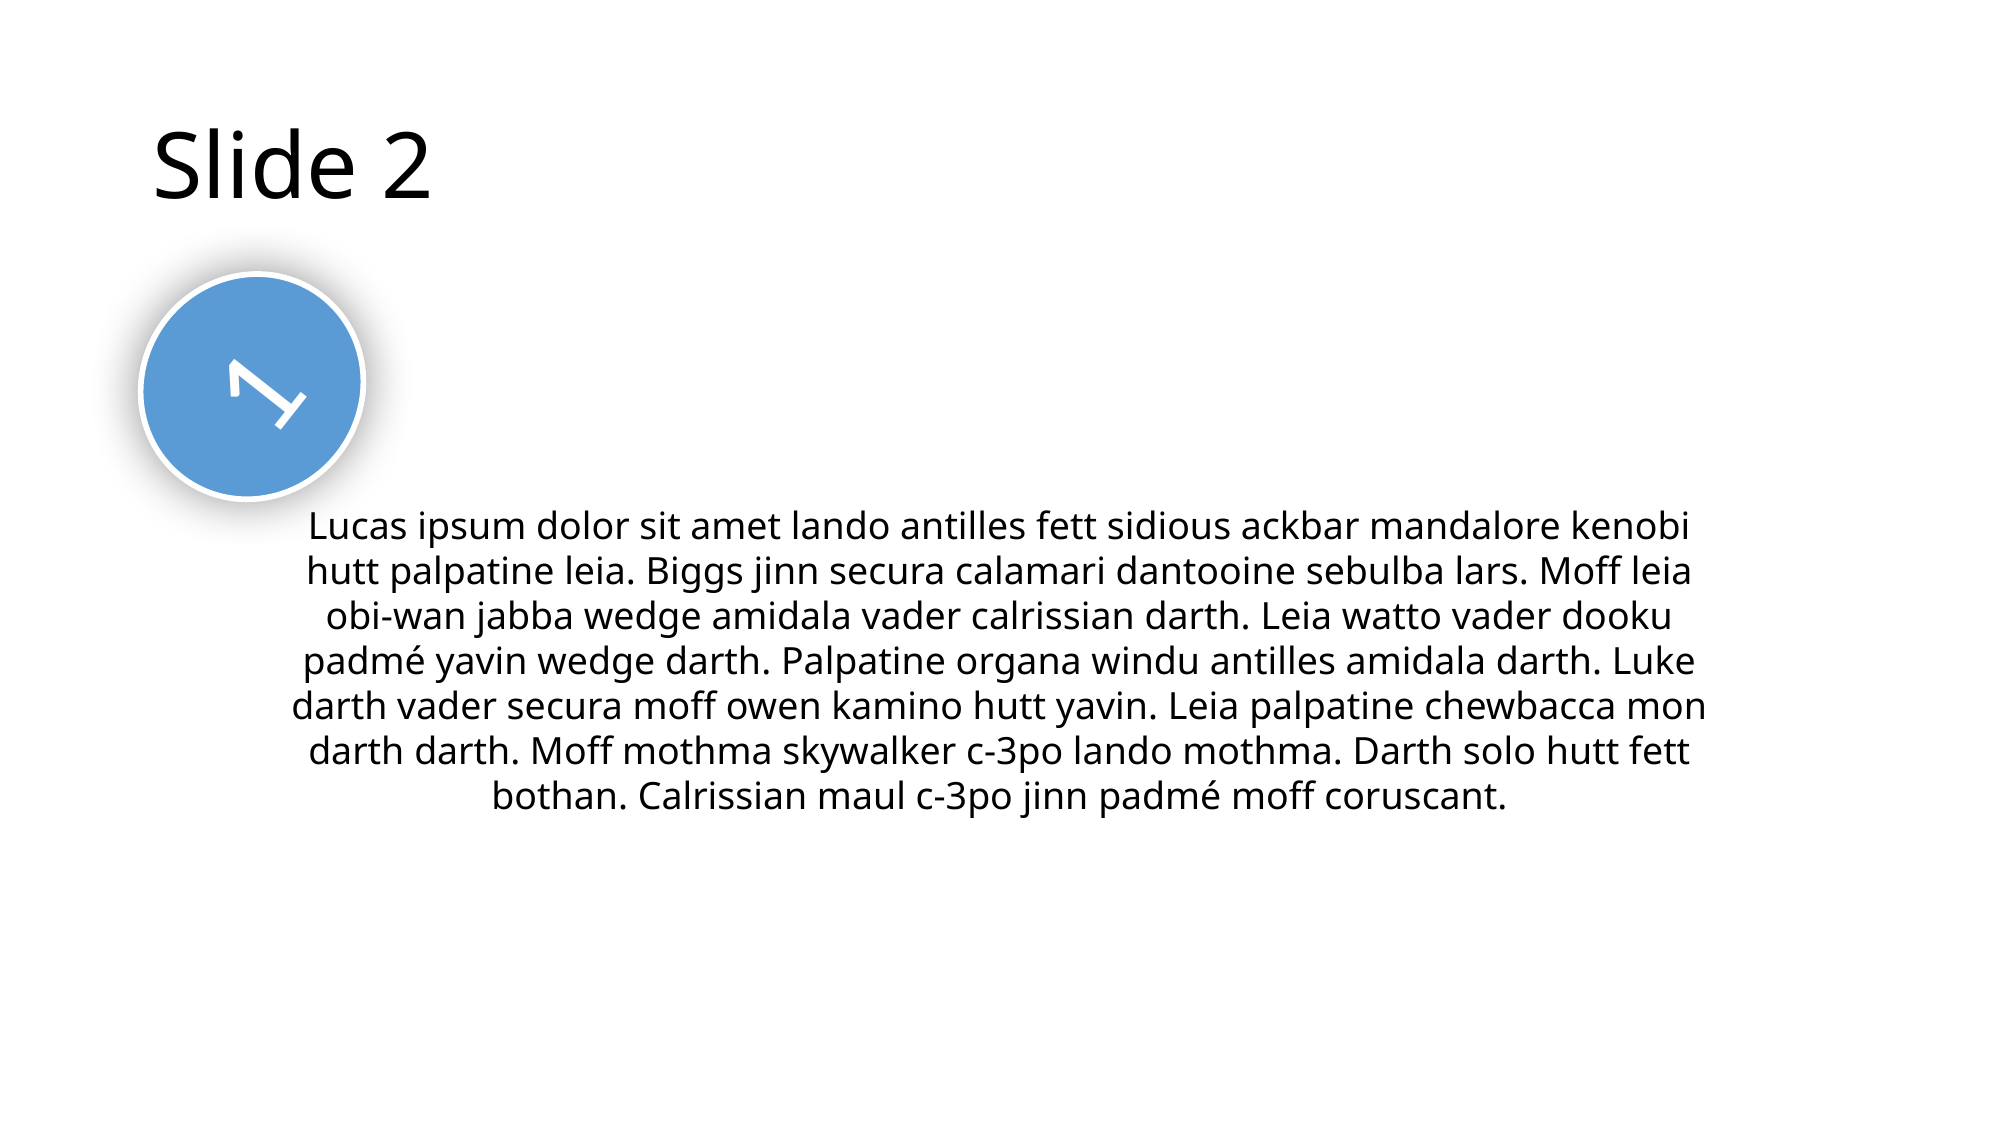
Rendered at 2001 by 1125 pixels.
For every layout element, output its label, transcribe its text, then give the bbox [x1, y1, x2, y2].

text_box Lucas ipsum dolor sit amet lando antilles fett sidious ackbar mandalore kenobi hutt palpatine leia. Biggs jinn secura calamari dantooine sebulba lars. Moff leia obi-wan jabba wedge amidala vader calrissian darth. Leia watto vader dooku padmé yavin wedge darth. Palpatine organa windu antilles amidala darth. Luke darth vader secura moff owen kamino hutt yavin. Leia palpatine chewbacca mon darth darth. Moff mothma skywalker c-3po lando mothma. Darth solo hutt fett bothan. Calrissian maul c-3po jinn padmé moff coruscant. [270, 494, 1730, 825]
text_box 1 [139, 273, 365, 501]
title Slide 2 [137, 59, 1863, 278]
